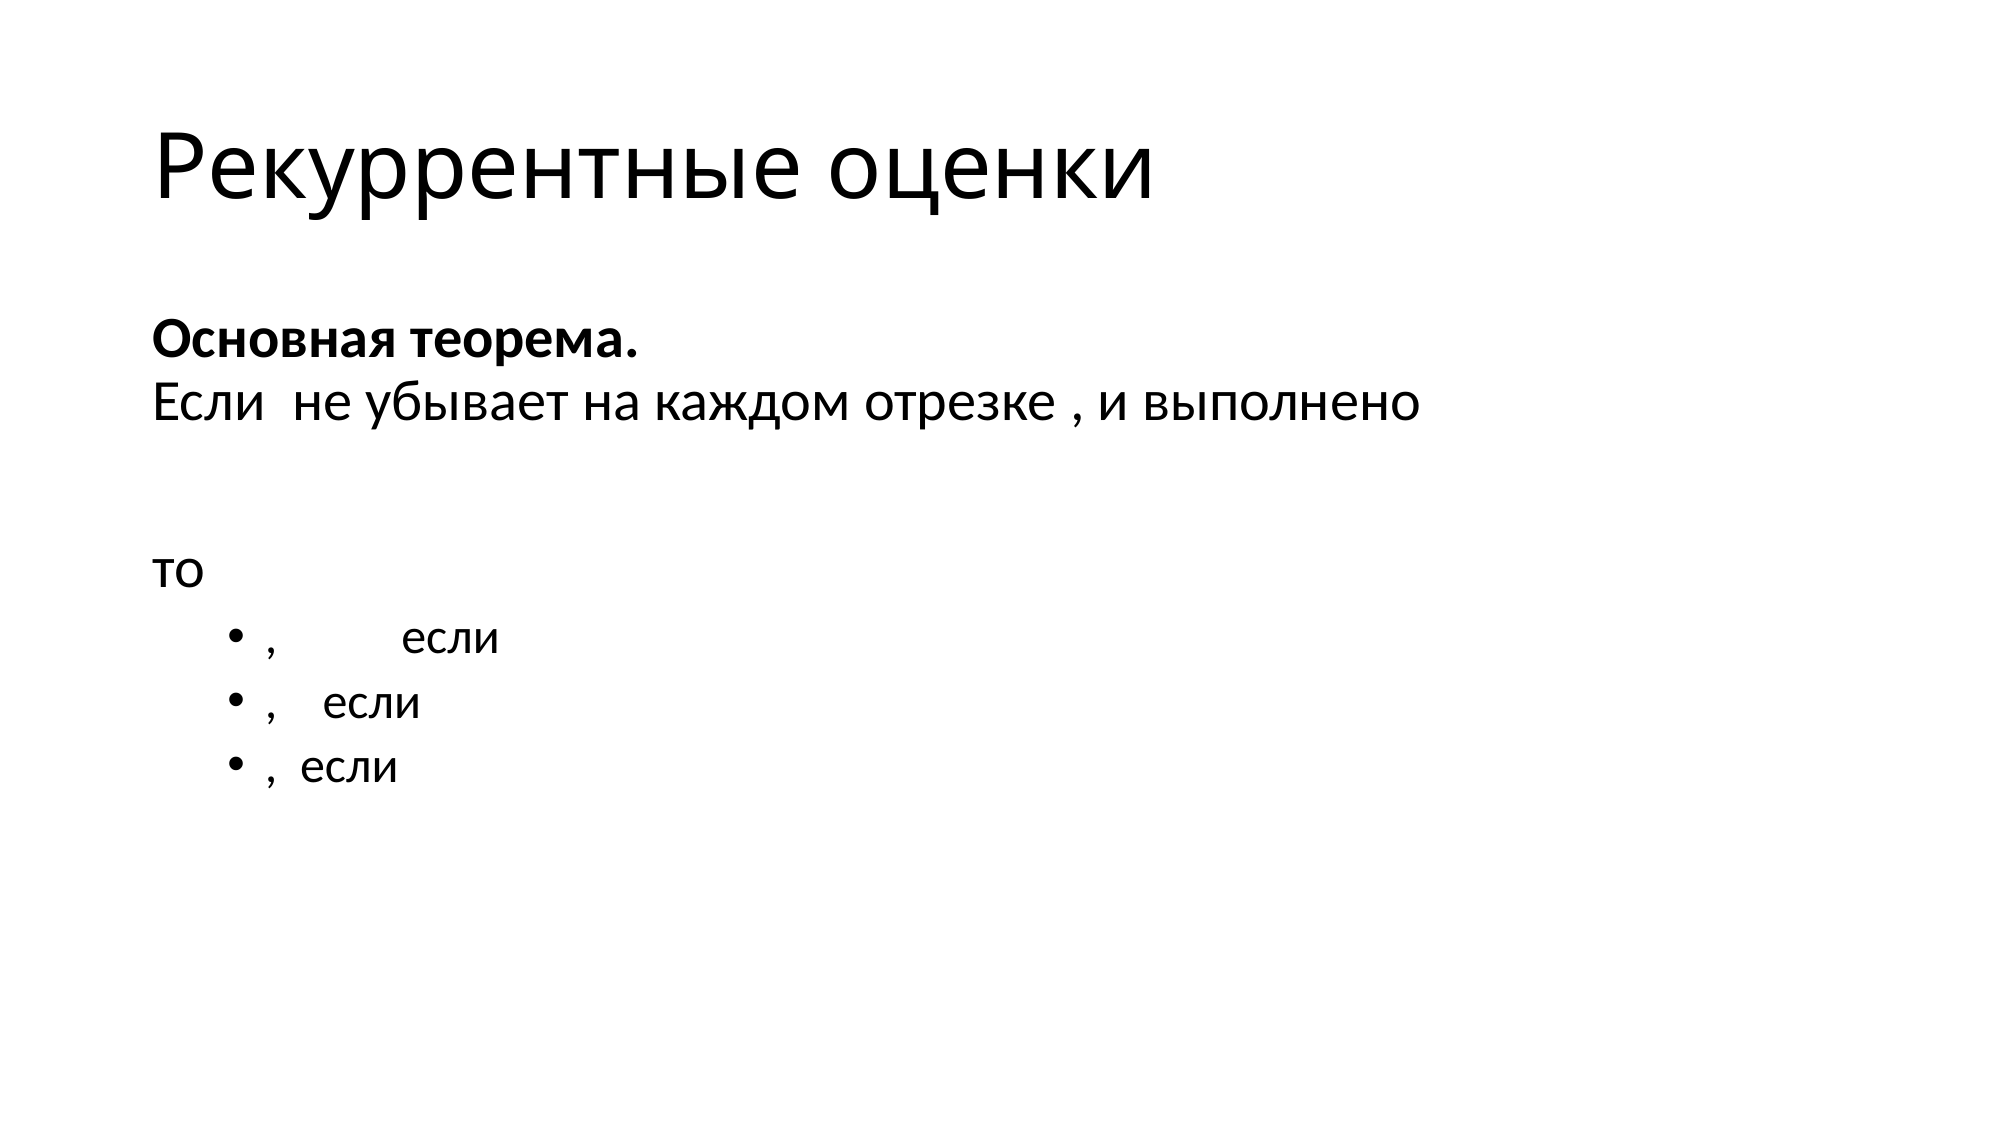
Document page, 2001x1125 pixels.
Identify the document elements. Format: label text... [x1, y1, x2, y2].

title Рекуррентные оценки [137, 59, 1863, 278]
